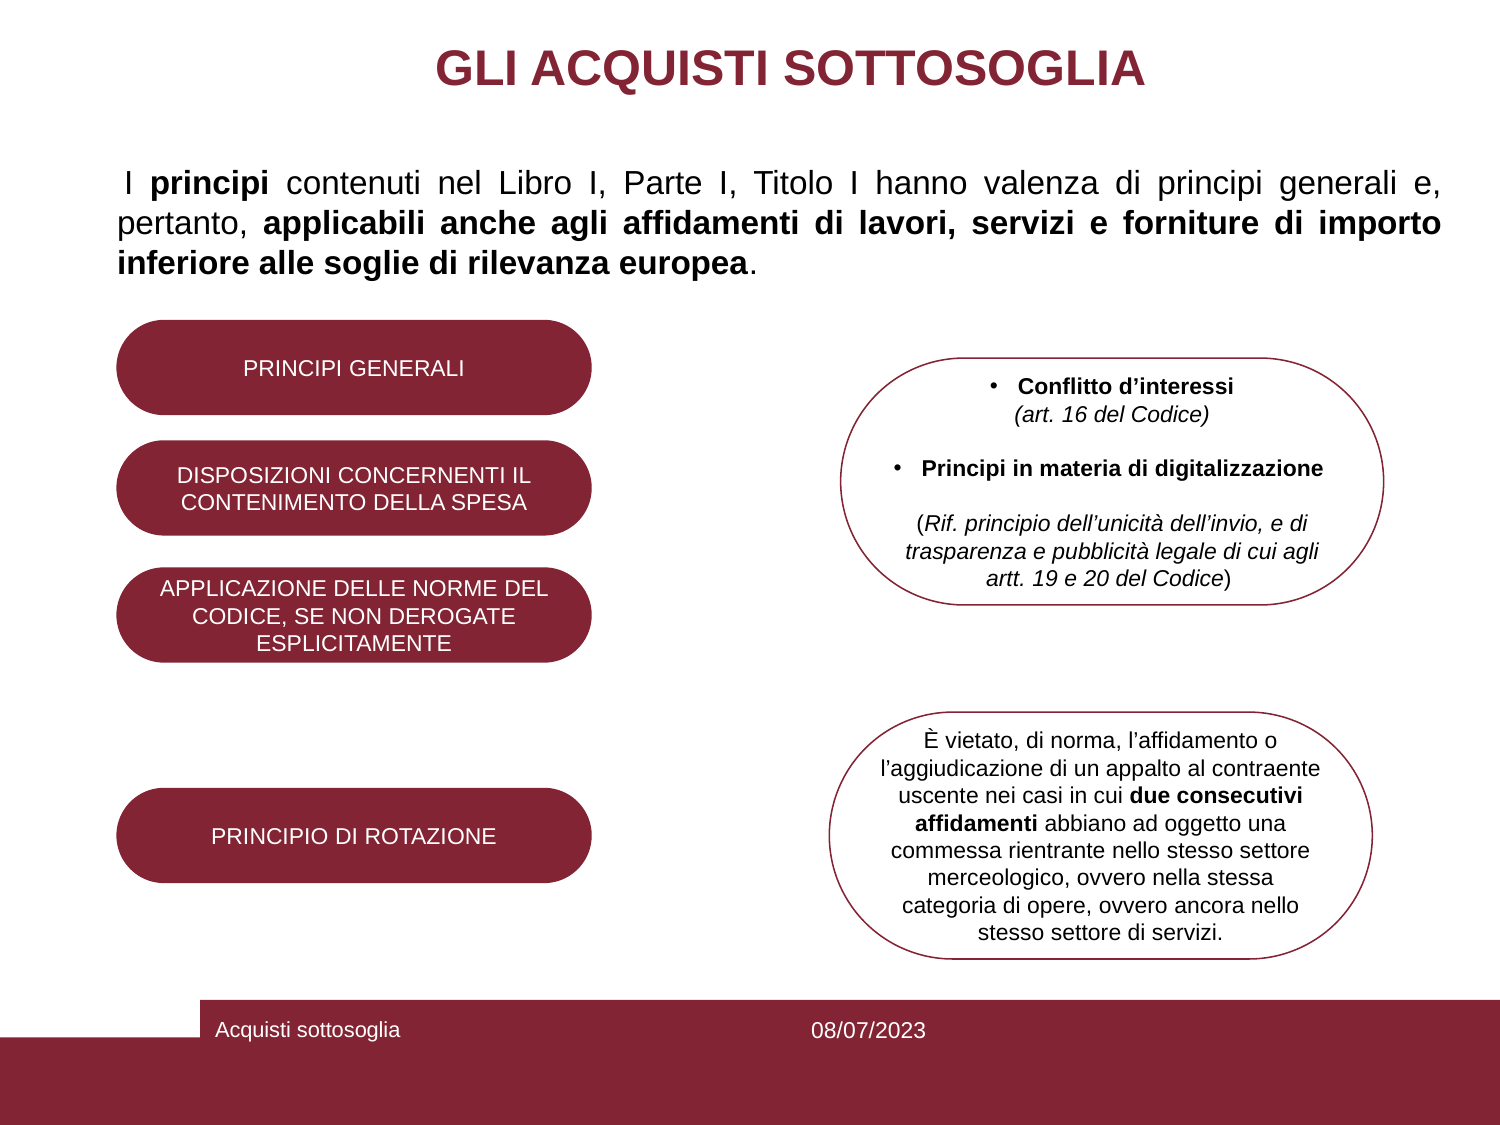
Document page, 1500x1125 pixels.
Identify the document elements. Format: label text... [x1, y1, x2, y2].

title GLI ACQUISTI SOTTOSOGLIA [182, 27, 1400, 111]
footer Acquisti sottosoglia [200, 1008, 733, 1084]
text_box PRINCIPIO DI ROTAZIONE [116, 787, 592, 884]
text_box PRINCIPI GENERALI [116, 319, 592, 416]
text_box È vietato, di norma, l’affidamento o l’aggiudicazione di un appalto al contraente uscente nei casi in cui due consecutivi affidamenti abbiano ad oggetto una commessa rientrante nello stesso settore merceologico, ovvero nella stessa categoria di opere, ovvero ancora nello stesso settore di servizi. [829, 712, 1373, 959]
list I principi contenuti nel Libro I, Parte I, Titolo I hanno valenza di principi generali e, pertanto, applicabili anche agli affidamenti di lavori, servizi e forniture di importo inferiore alle soglie di rilevanza europea. [45, 120, 1459, 344]
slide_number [733, 1008, 1025, 1084]
text_box DISPOSIZIONI CONCERNENTI IL CONTENIMENTO DELLA SPESA [116, 440, 592, 536]
text_box Conflitto d’interessi (art. 16 del Codice) Principi in materia di digitalizzazione (Rif. principio dell’unicità dell’invio, e di trasparenza e pubblicità legale di cui agli artt. 19 e 20 del Codice) [840, 358, 1384, 605]
text_box APPLICAZIONE DELLE NORME DEL CODICE, SE NON DEROGATE ESPLICITAMENTE [116, 567, 592, 663]
text_box [1060, 356, 1285, 360]
